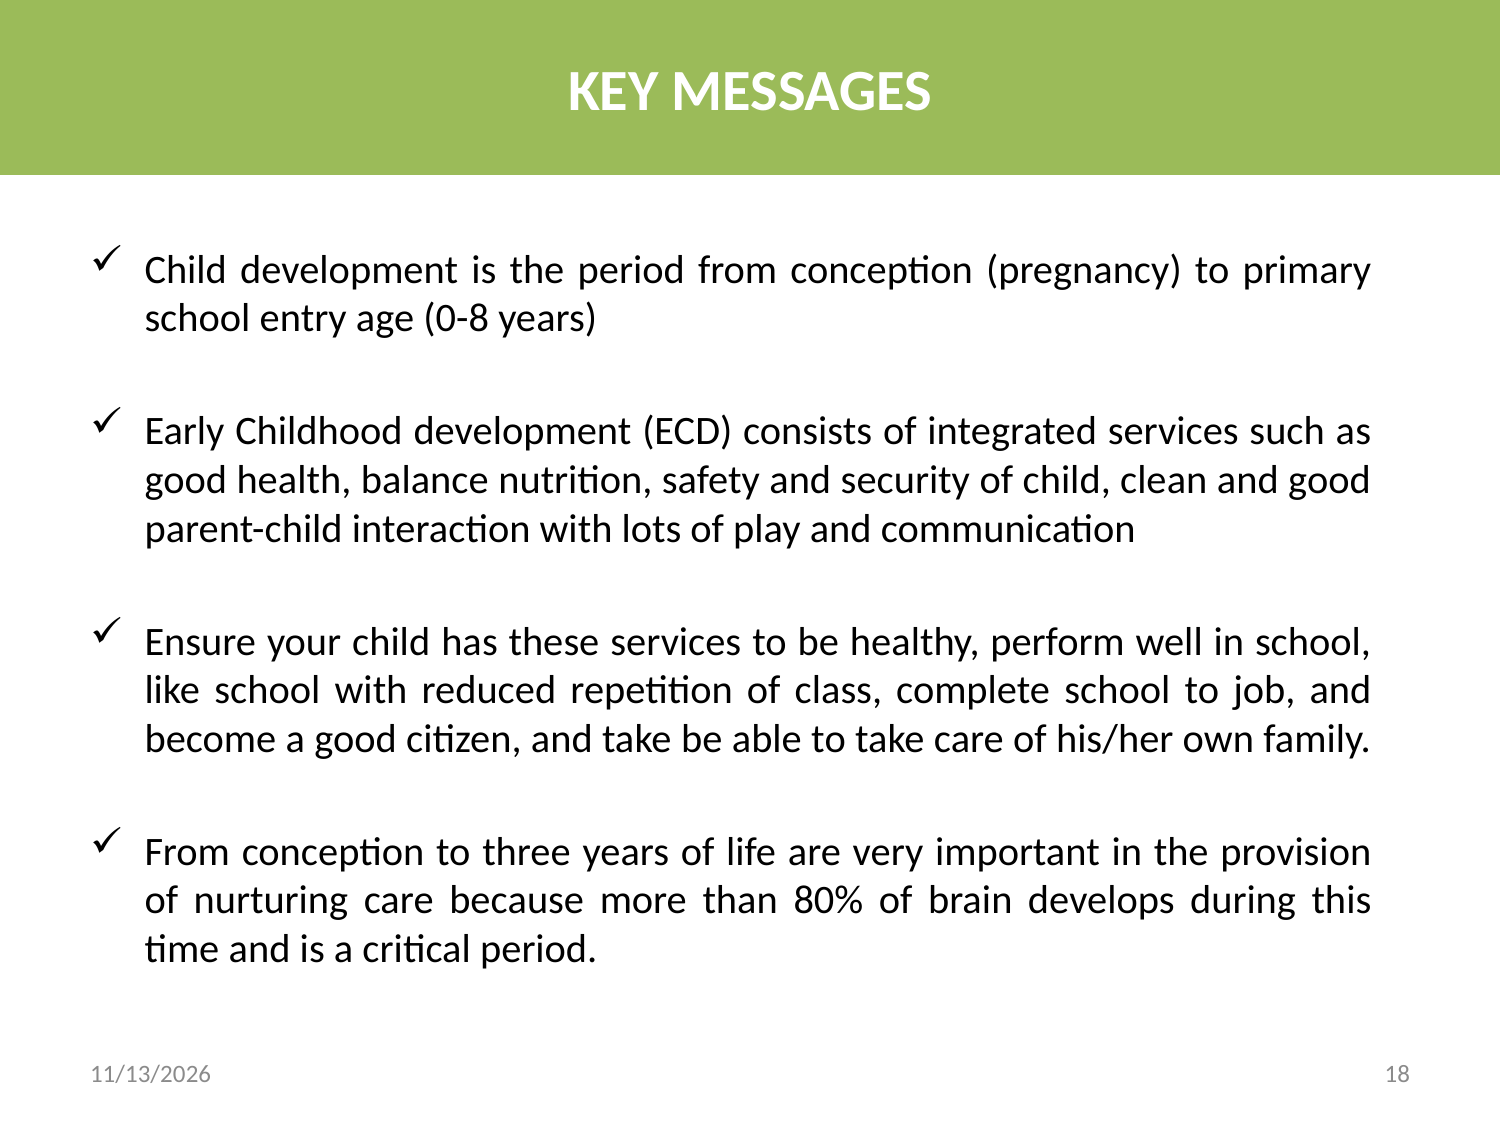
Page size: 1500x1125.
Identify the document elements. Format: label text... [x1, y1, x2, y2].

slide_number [75, 1042, 425, 1103]
text_box KEY MESSAGES [0, 0, 1500, 175]
slide_number 18 [1074, 1042, 1425, 1103]
list Child development is the period from conception (pregnancy) to primary school entry age (0-8 years) Early Childhood development (ECD) consists of integrated services such as good health, balance nutrition, safety and security of child, clean and good parent-child interaction with lots of play and communication Ensure your child has these services to be healthy, perform well in school, like school with reduced repetition of class, complete school to job, and become a good citizen, and take be able to take care of his/her own family. From conception to three years of life are very important in the provision of nurturing care because more than 80% of brain develops during this time and is a critical period. [75, 235, 1389, 1005]
